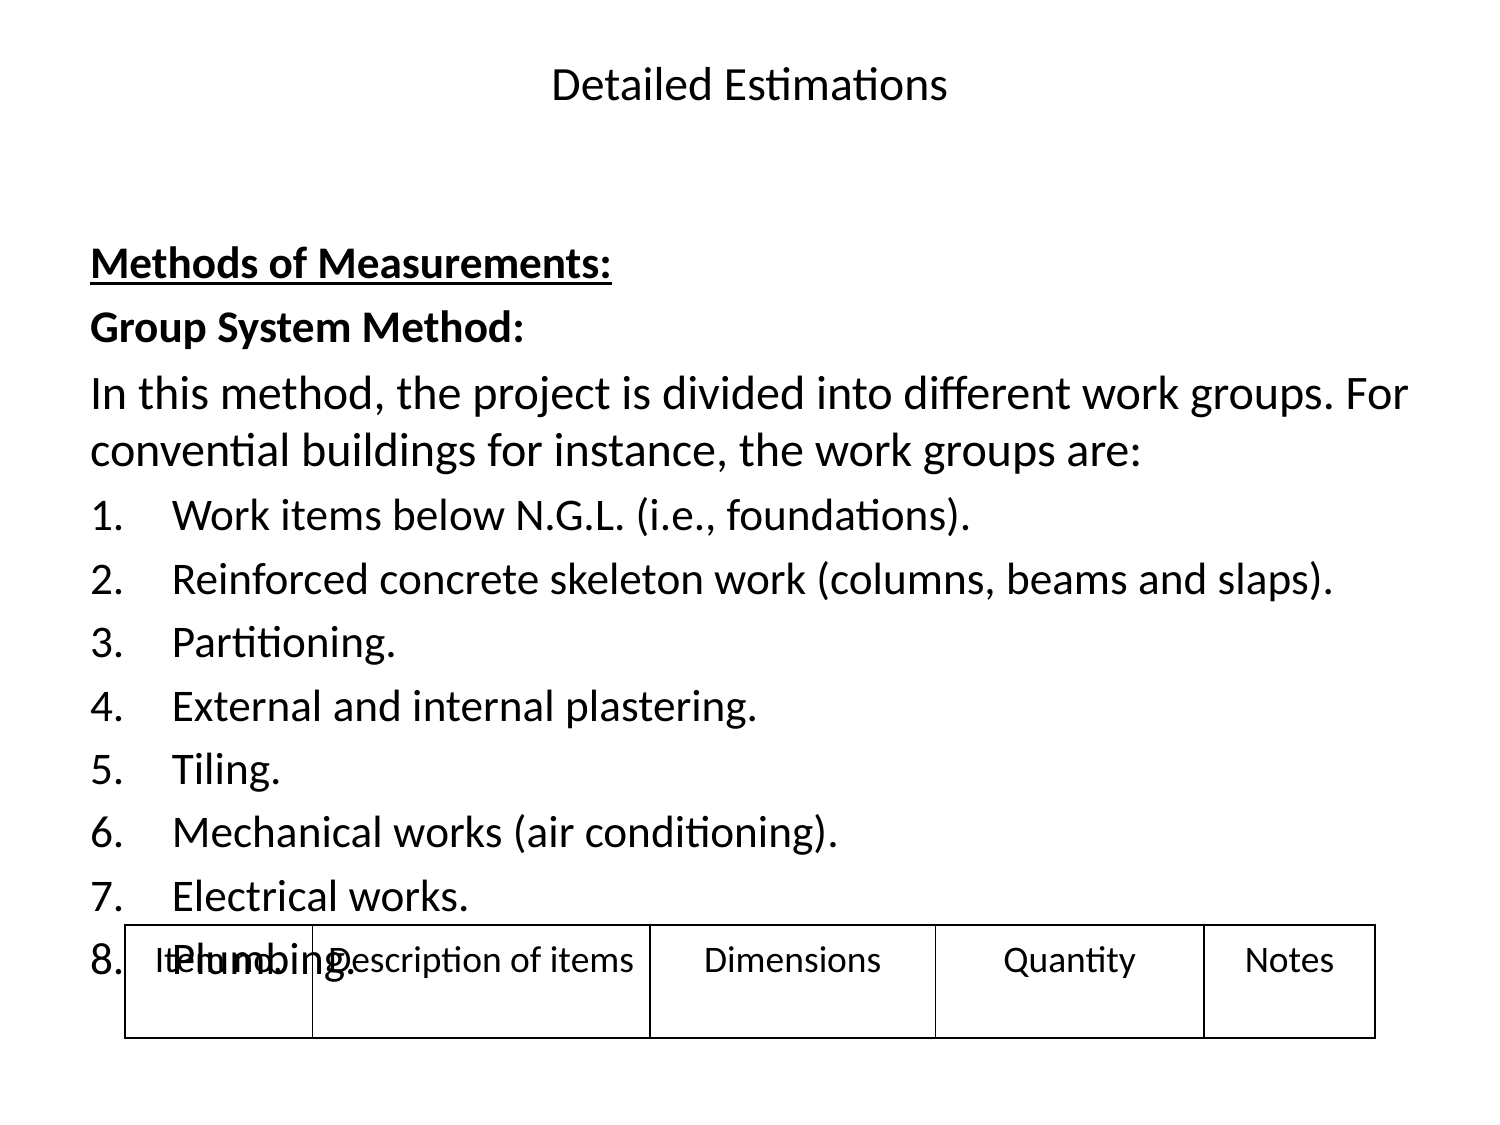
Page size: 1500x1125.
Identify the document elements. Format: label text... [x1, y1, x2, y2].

table_header Notes [1205, 926, 1374, 1037]
title Detailed Estimations [75, 45, 1425, 175]
table_header Description of items [313, 926, 649, 1037]
table_header Dimensions [651, 926, 935, 1037]
list Methods of Measurements: Group System Method: In this method, the project is divided into different work groups. For convential buildings for instance, the work groups are: Work items below N.G.L. (i.e., foundations). Reinforced concrete skeleton work (columns, beams and slaps). Partitioning. External and internal plastering. Tiling. Mechanical works (air conditioning). Electrical works. Plumbing. [75, 226, 1425, 1005]
table_header Item no. [126, 926, 312, 1037]
table_header Quantity [936, 926, 1203, 1037]
